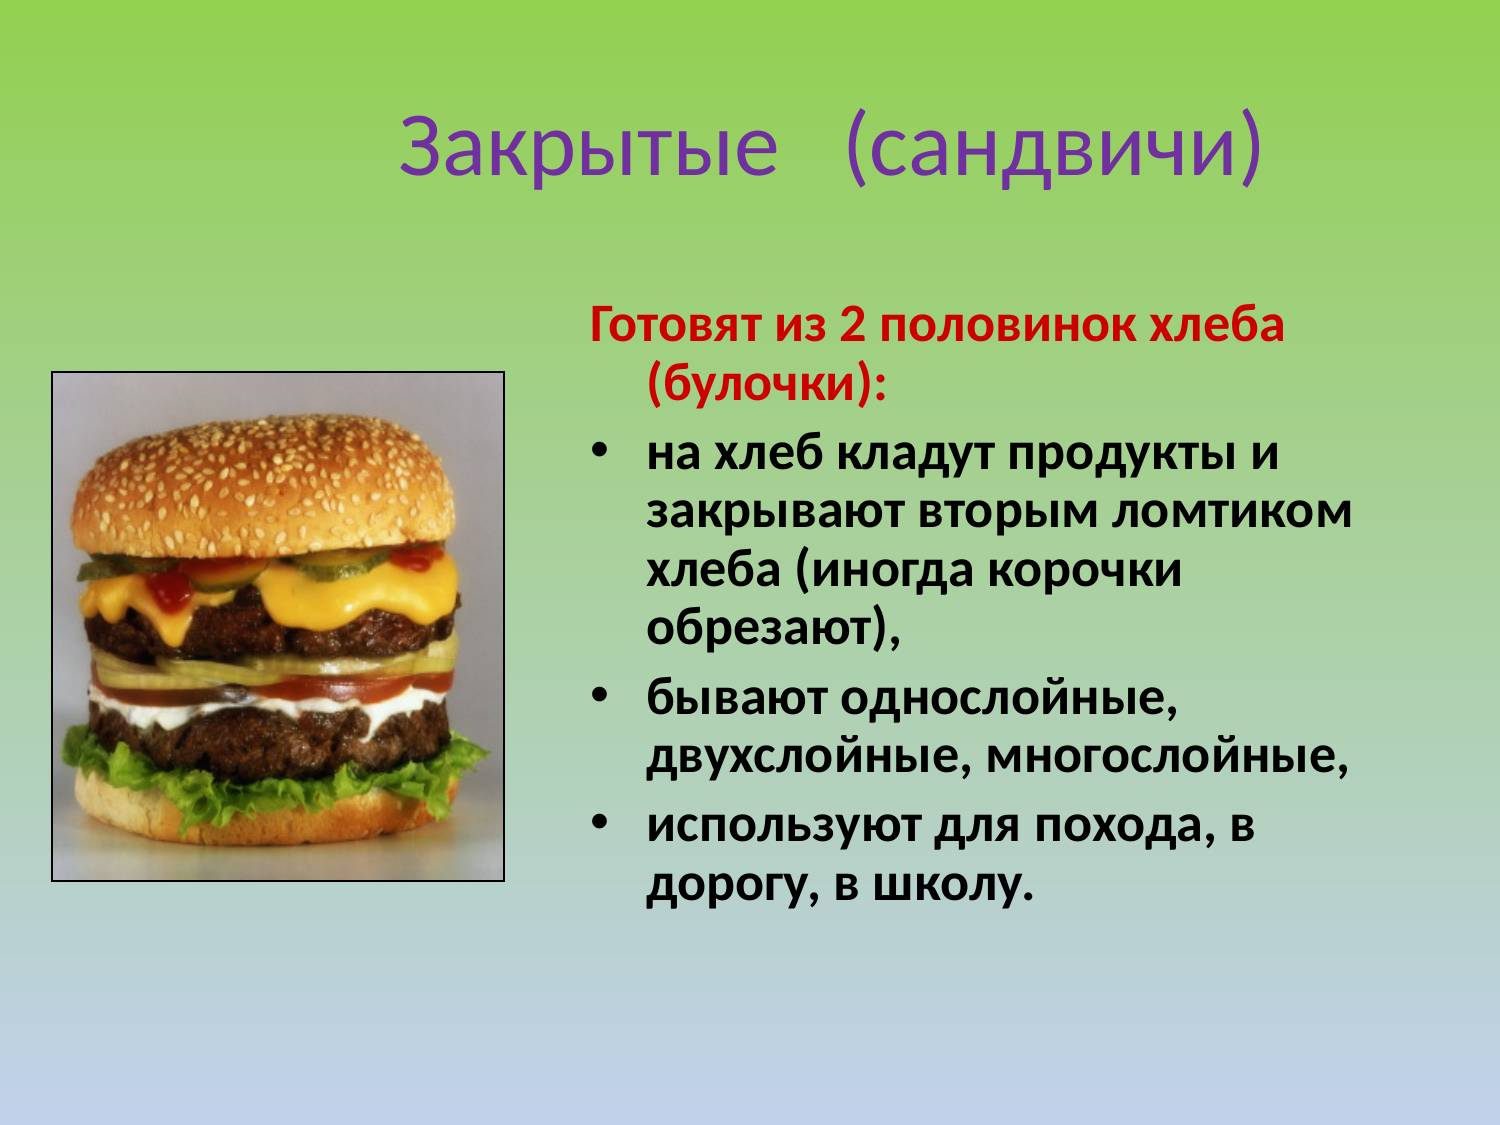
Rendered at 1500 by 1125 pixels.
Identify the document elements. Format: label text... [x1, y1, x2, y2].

picture [52, 373, 504, 880]
title Закрытые (сандвичи) [75, 45, 1425, 233]
list Готовят из 2 половинок хлеба (булочки): на хлеб кладут продукты и закрывают вторым ломтиком хлеба (иногда корочки обрезают), бывают однослойные, двухслойные, многослойные, используют для похода, в дорогу, в школу. [575, 287, 1428, 1012]
